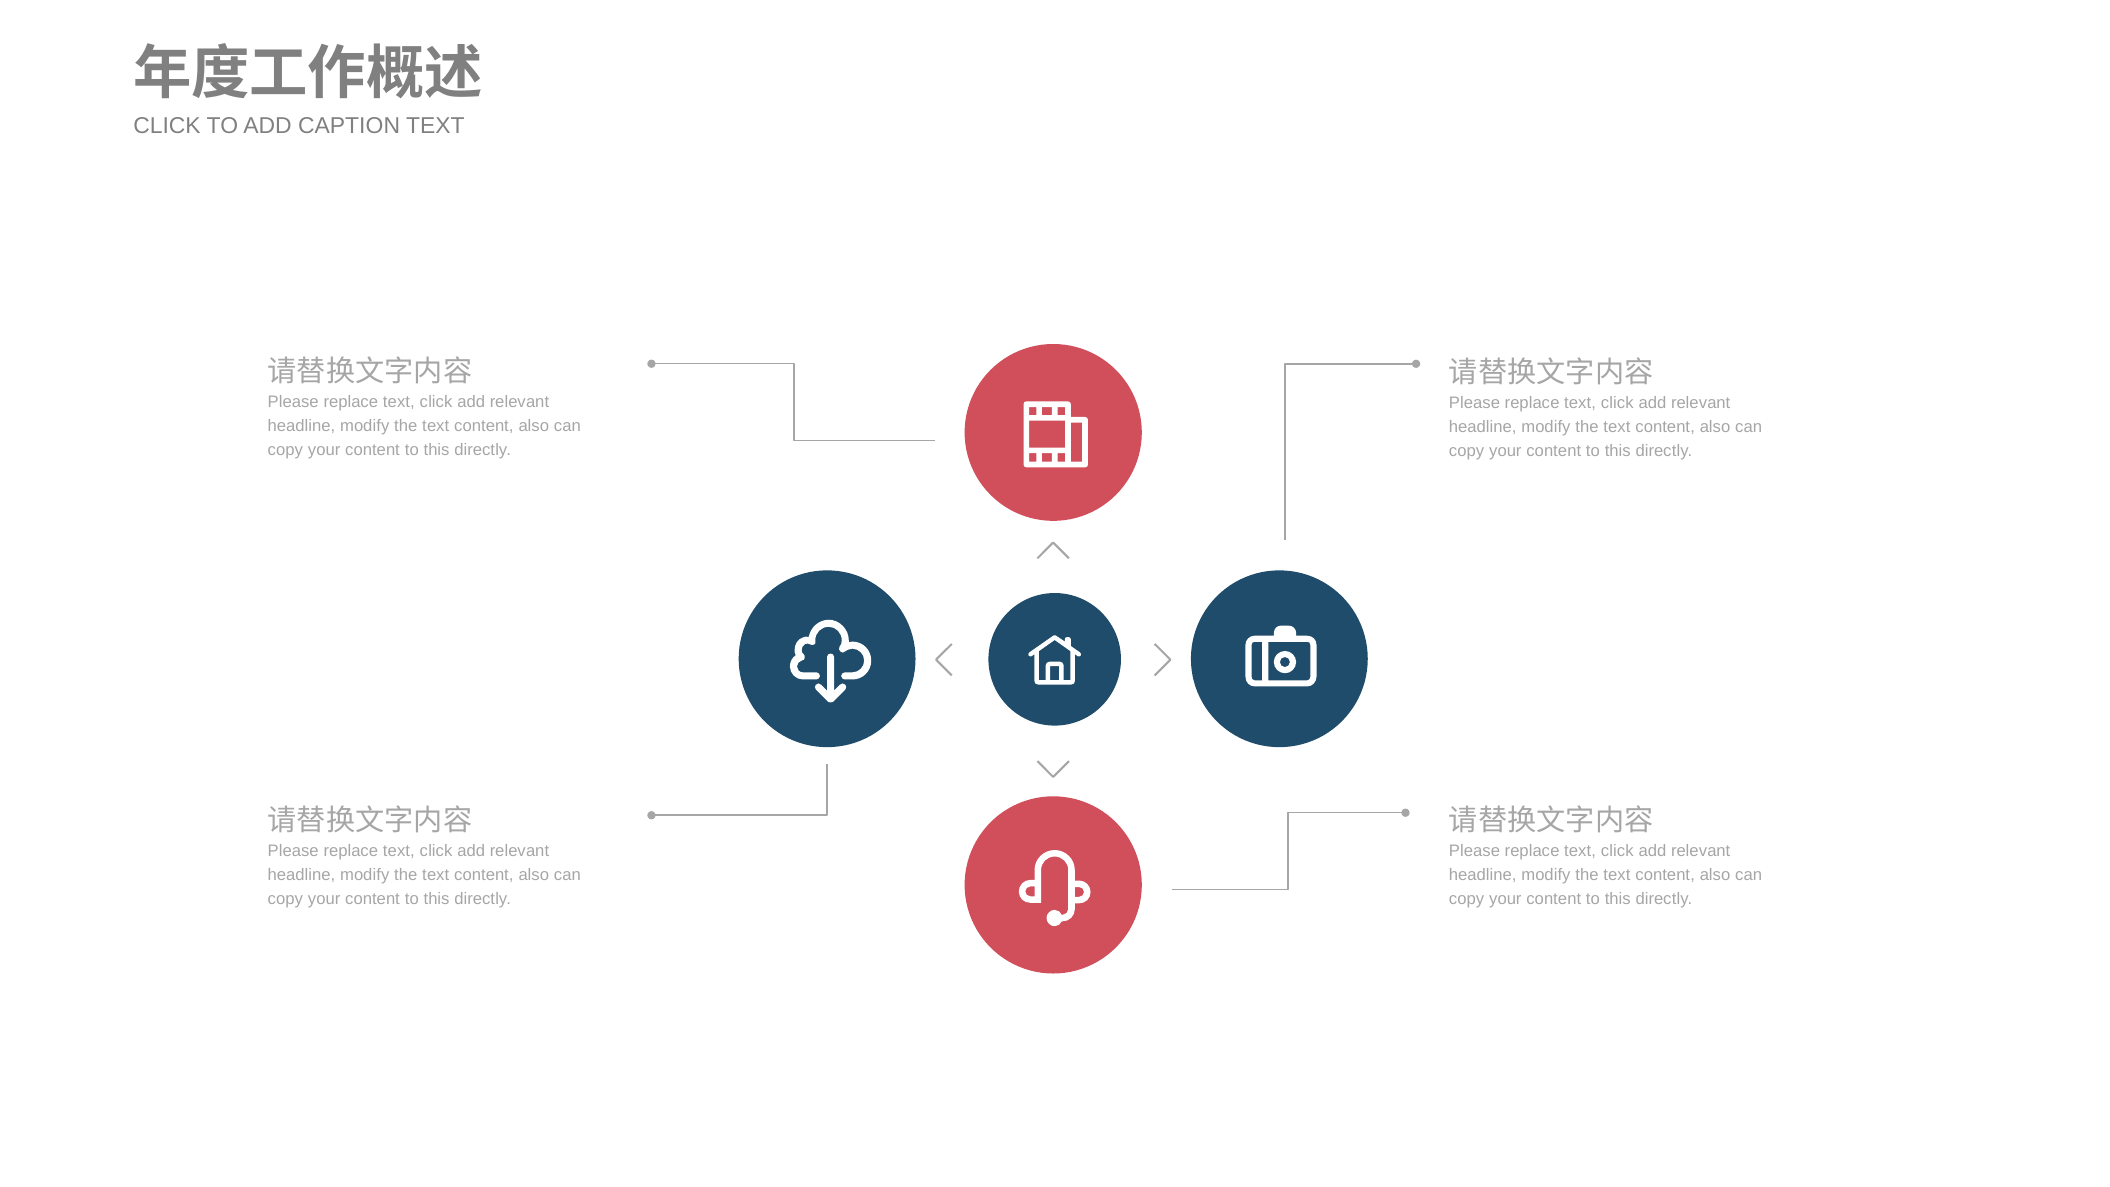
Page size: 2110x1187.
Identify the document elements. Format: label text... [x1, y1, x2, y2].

text_box [647, 359, 935, 442]
text_box [964, 796, 1142, 974]
text_box [1154, 643, 1171, 676]
text_box 请替换文字内容 Please replace text, click add relevant headline, modify the text content, also can copy your content to this directly. [267, 345, 617, 460]
text_box [1018, 850, 1091, 927]
text_box [1028, 635, 1081, 685]
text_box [789, 619, 872, 703]
text_box [738, 570, 916, 748]
text_box 请替换文字内容 Please replace text, click add relevant headline, modify the text content, also can copy your content to this directly. [1449, 346, 1798, 460]
text_box [647, 764, 828, 820]
text_box [1171, 808, 1410, 891]
text_box CLICK TO ADD CAPTION TEXT [133, 110, 513, 138]
text_box [964, 343, 1142, 521]
text_box [936, 643, 952, 676]
text_box [988, 593, 1121, 726]
text_box [1037, 761, 1069, 777]
text_box [1190, 570, 1368, 748]
text_box [1037, 542, 1069, 559]
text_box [1245, 625, 1317, 687]
text_box 请替换文字内容 Please replace text, click add relevant headline, modify the text content, also can copy your content to this directly. [1449, 794, 1798, 908]
text_box 请替换文字内容 Please replace text, click add relevant headline, modify the text content, also can copy your content to this directly. [267, 794, 617, 908]
text_box 年度工作概述 [133, 35, 513, 106]
text_box [1023, 401, 1088, 468]
text_box [1284, 359, 1421, 541]
